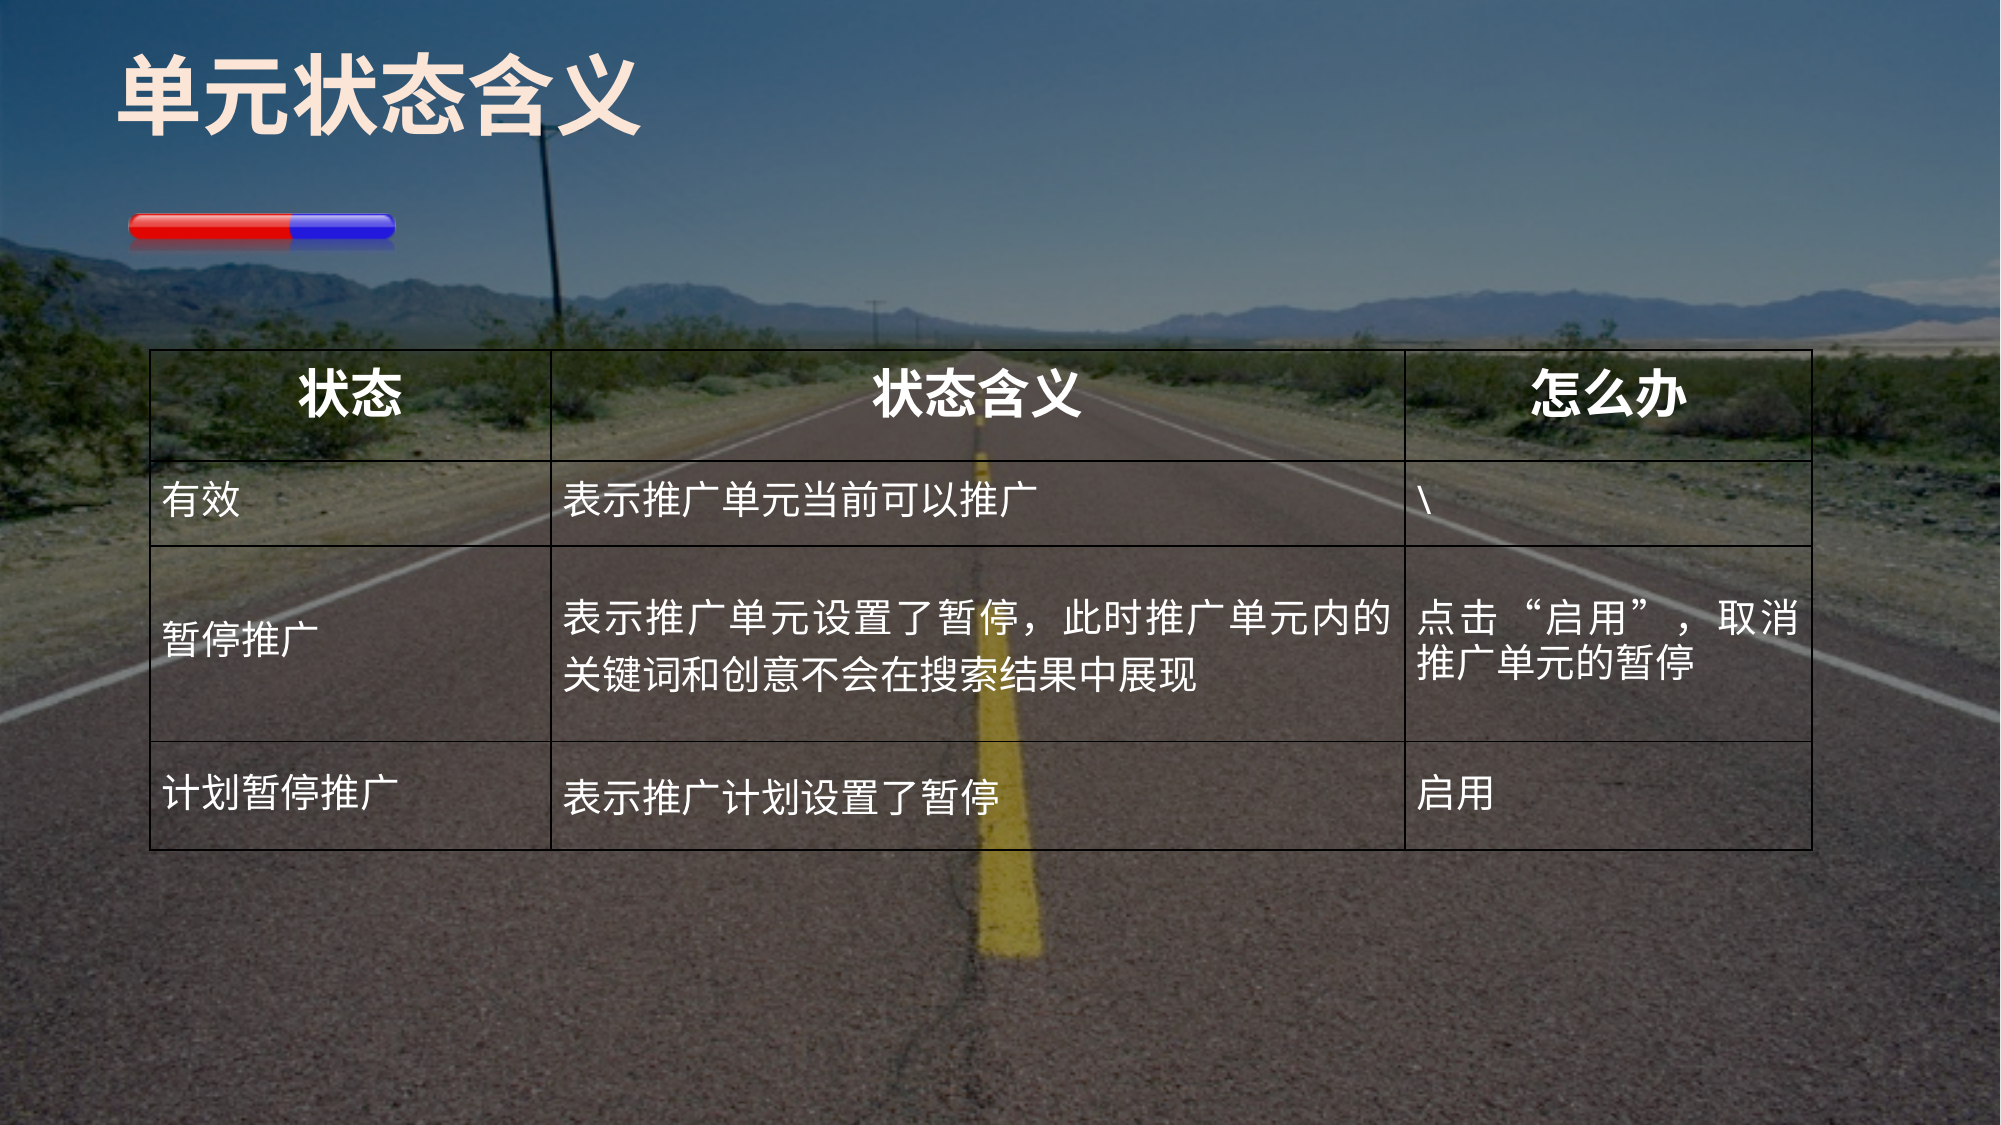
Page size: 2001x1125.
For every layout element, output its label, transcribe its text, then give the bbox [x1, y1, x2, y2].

table_cell 计划暂停推广 [151, 742, 550, 849]
table_cell 表示推广计划设置了暂停 [552, 742, 1404, 849]
table_cell 表示推广单元当前可以推广 [552, 462, 1404, 545]
table_header 状态含义 [552, 351, 1404, 460]
title 单元状态含义 [99, 45, 1521, 203]
table_cell 有效 [151, 462, 550, 545]
table_header 怎么办 [1406, 351, 1811, 460]
table_cell \ [1406, 462, 1811, 545]
table_cell 点击“启用”，取消推广单元的暂停 [1406, 547, 1811, 741]
table_cell 启用 [1406, 742, 1811, 849]
picture [0, 0, 2001, 1125]
table_cell 暂停推广 [151, 547, 550, 741]
table_header 状态 [151, 351, 550, 460]
table_cell 表示推广单元设置了暂停，此时推广单元内的关键词和创意不会在搜索结果中展现 [552, 547, 1404, 741]
